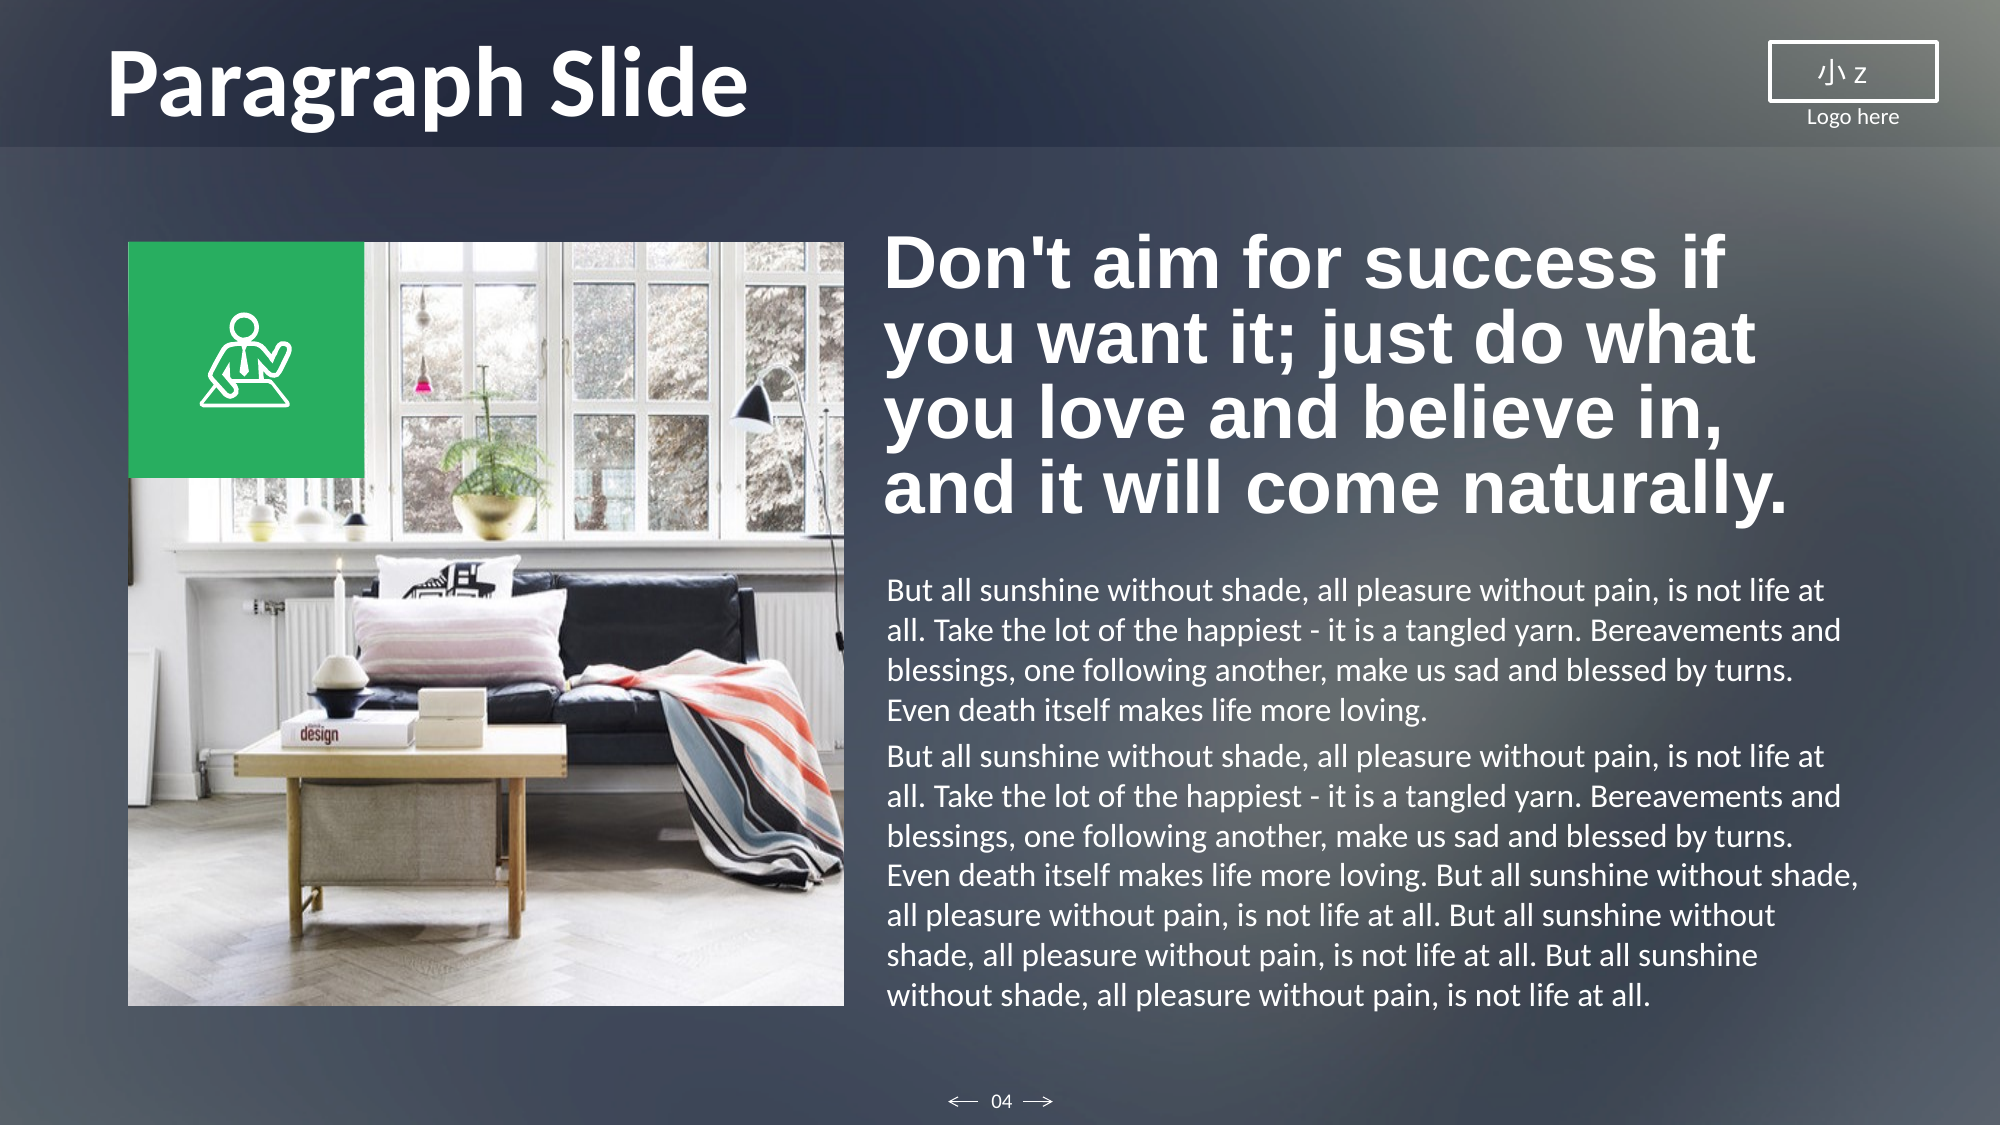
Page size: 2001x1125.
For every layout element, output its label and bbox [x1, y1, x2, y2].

text_box [947, 1079, 1054, 1123]
text_box [1769, 41, 1938, 138]
picture [0, 0, 2000, 1125]
text_box [128, 241, 365, 479]
